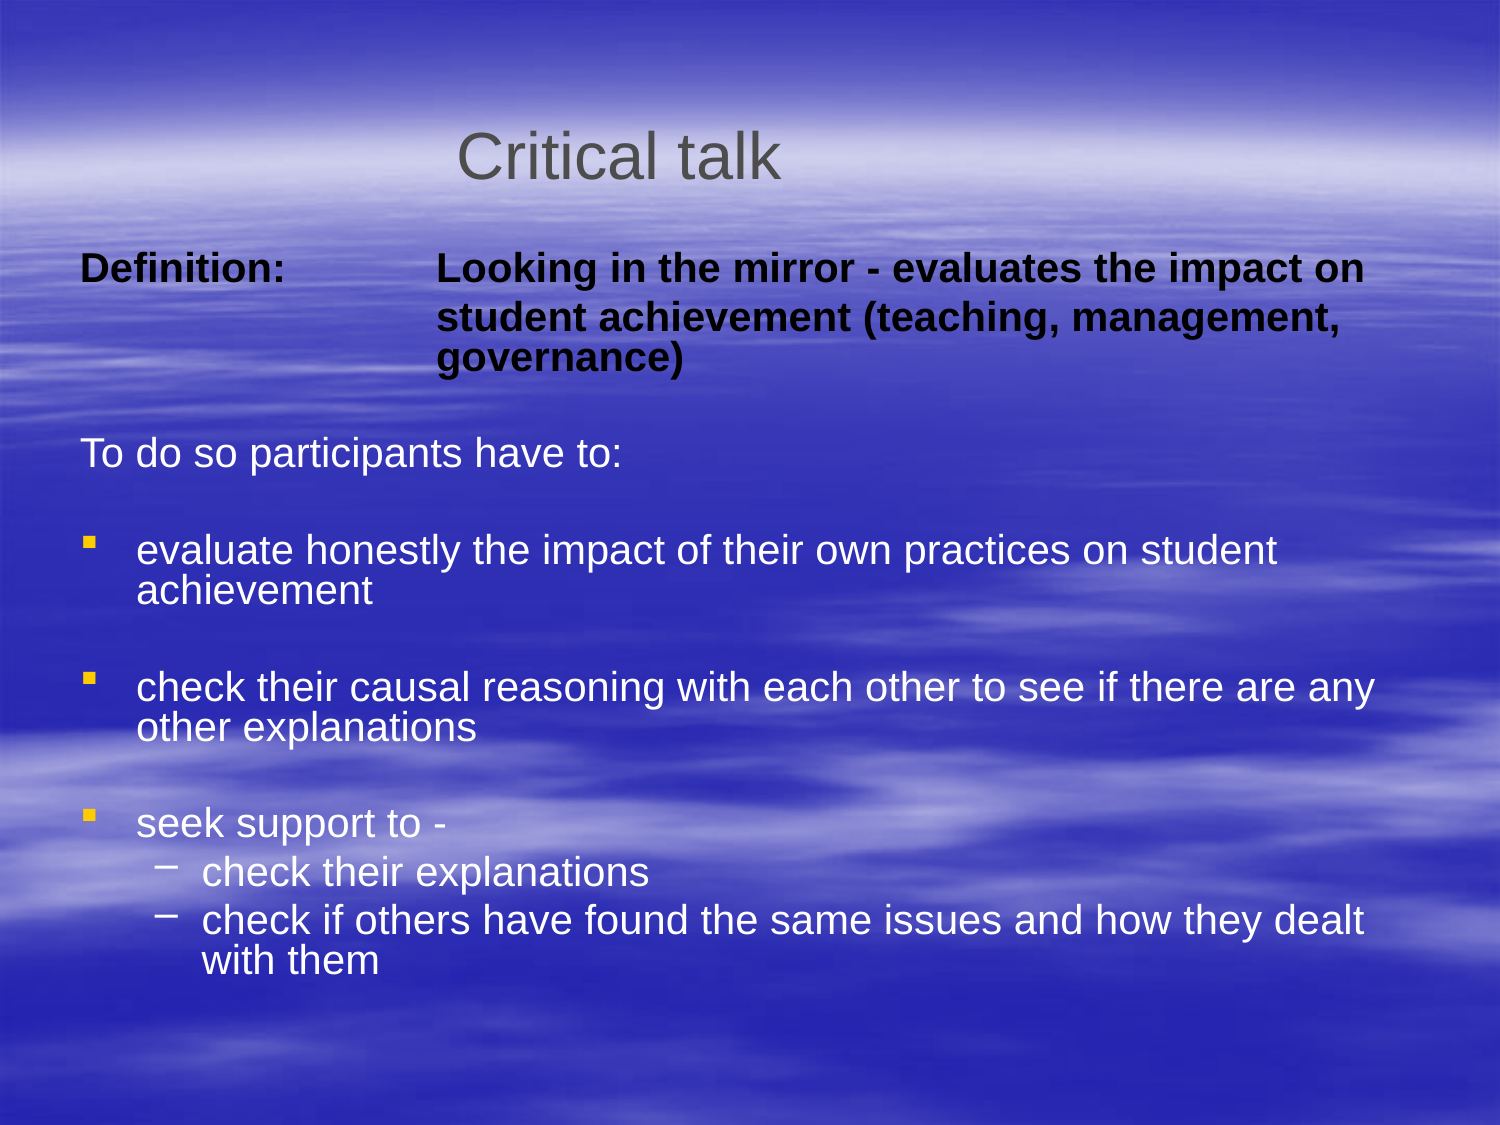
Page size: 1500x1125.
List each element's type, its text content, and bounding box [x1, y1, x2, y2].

title Critical talk [52, 42, 1211, 244]
list Definition: Looking in the mirror - evaluates the impact on student achievement (teaching, management, governance) To do so participants have to: evaluate honestly the impact of their own practices on student achievement check their causal reasoning with each other to see if there are any other explanations seek support to - check their explanations check if others have found the same issues and how they dealt with them [64, 243, 1426, 1125]
